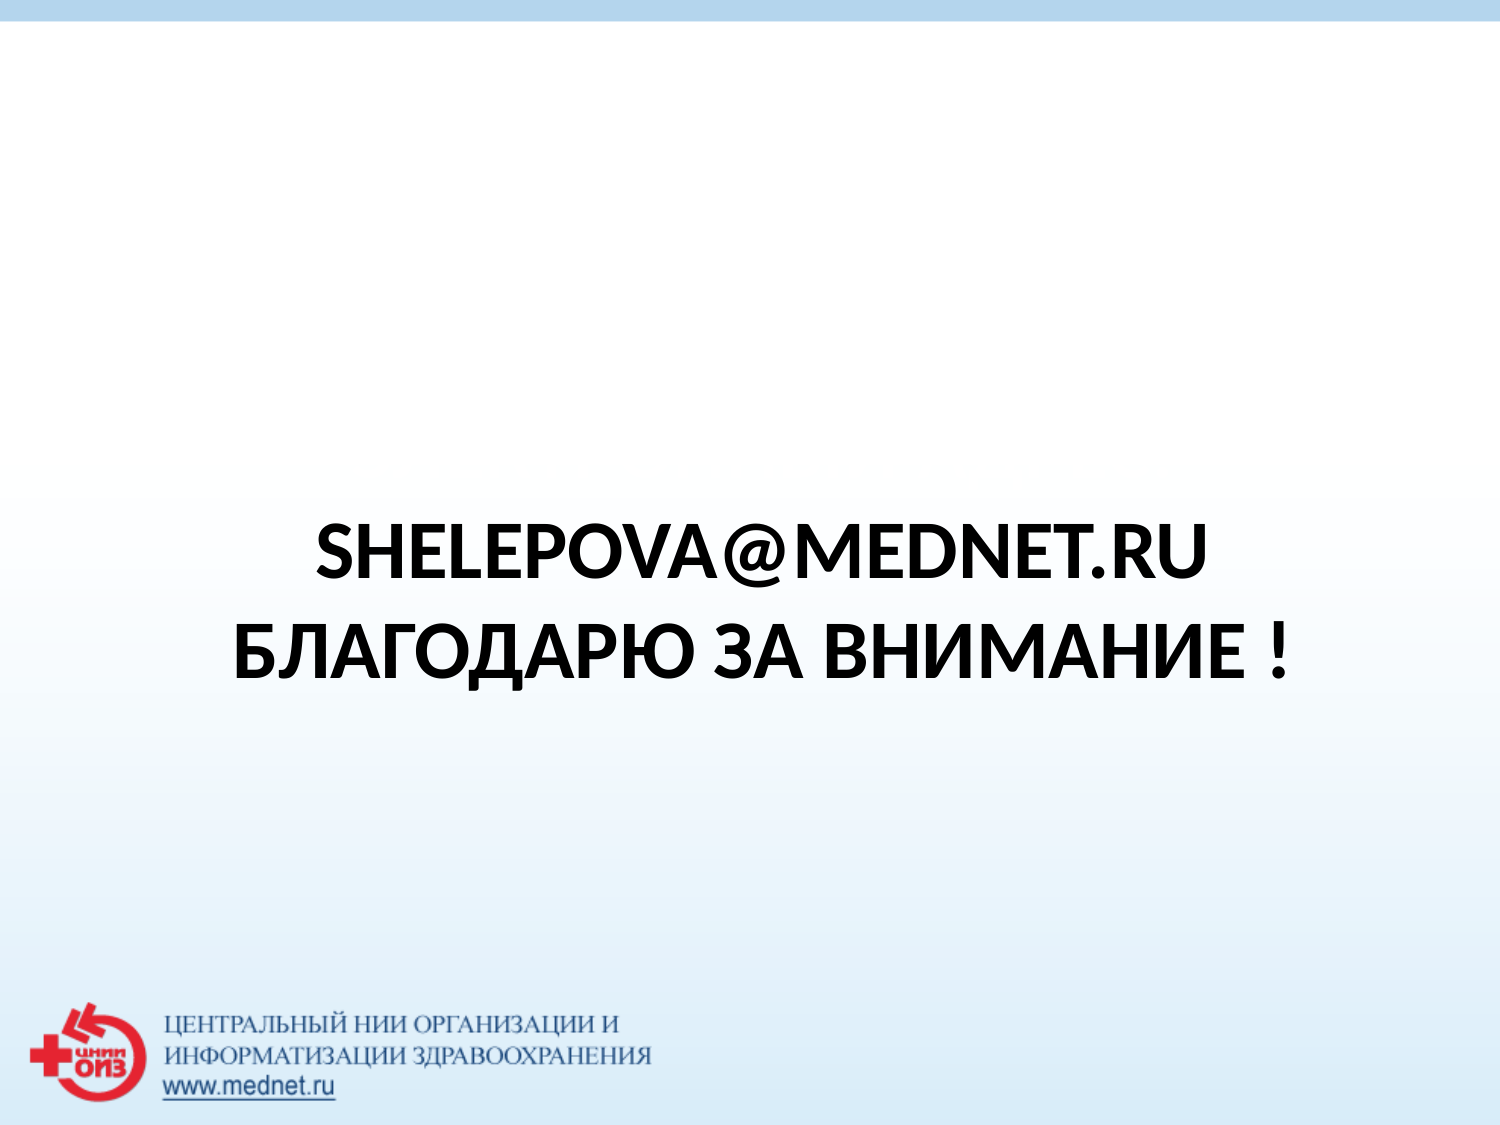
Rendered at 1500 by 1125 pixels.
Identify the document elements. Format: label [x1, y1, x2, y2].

picture [0, 0, 1500, 1125]
title [125, 387, 1400, 611]
